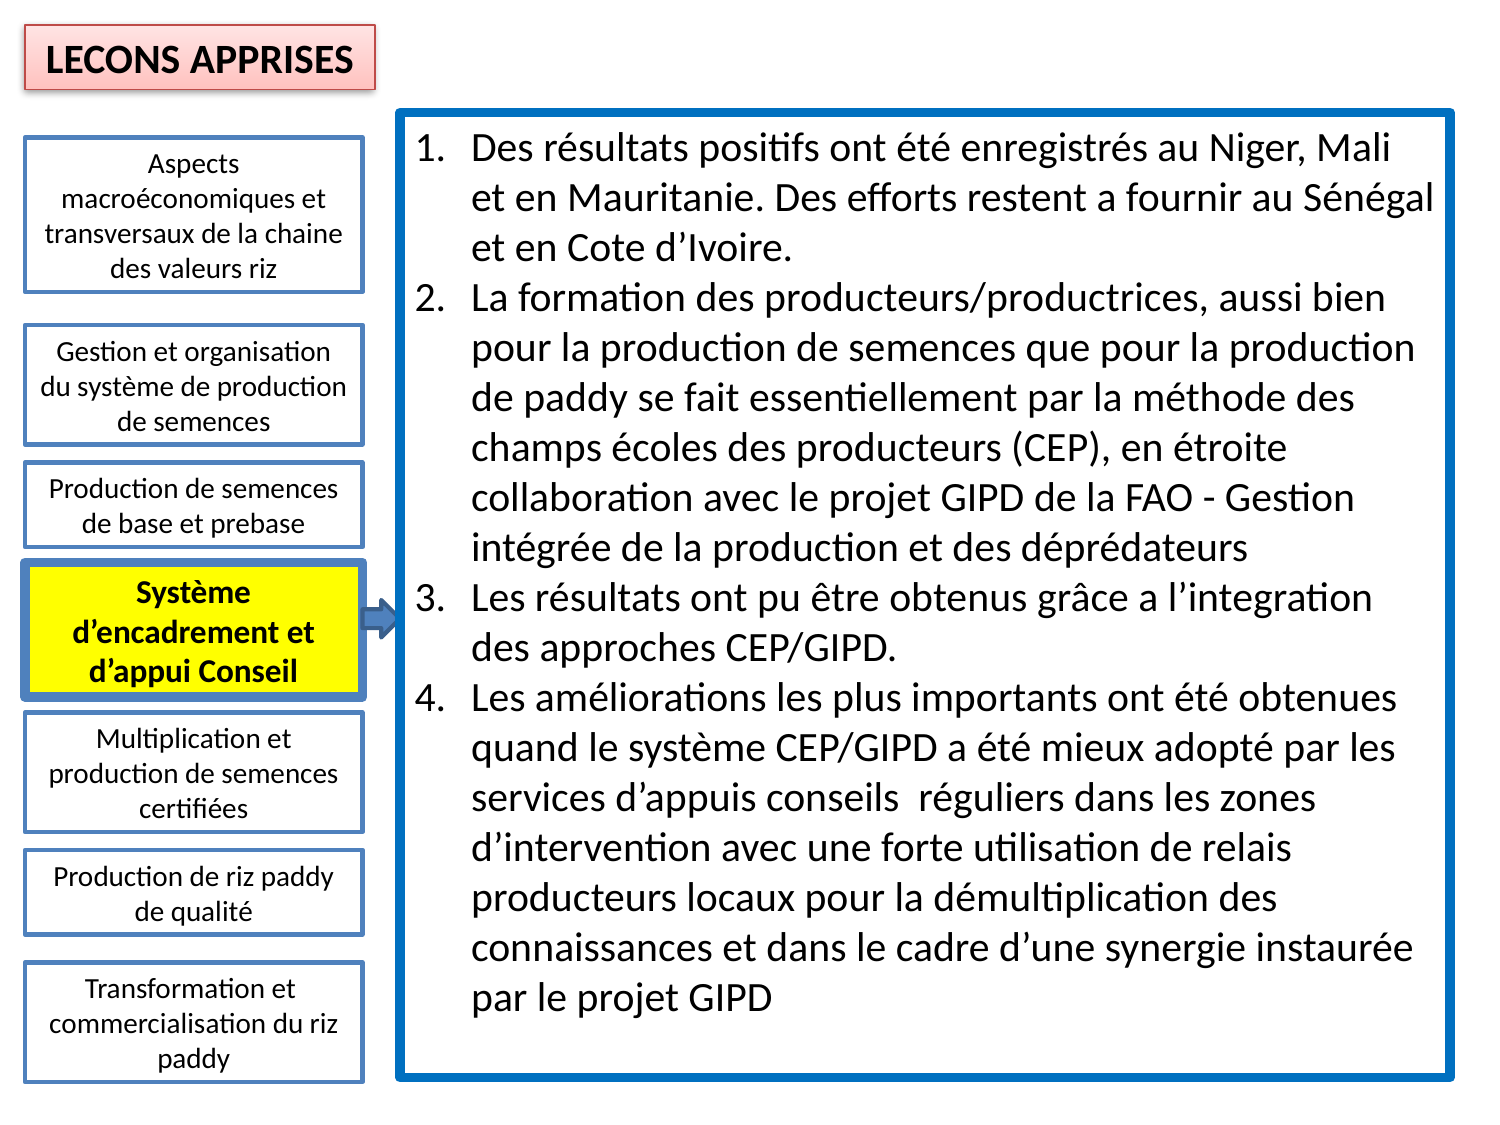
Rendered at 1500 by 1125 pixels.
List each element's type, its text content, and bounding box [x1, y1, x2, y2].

text_box Aspects macroéconomiques et transversaux de la chaine des valeurs riz [23, 135, 365, 294]
text_box Multiplication et production de semences certifiées [23, 710, 365, 834]
text_box [360, 598, 399, 640]
text_box Production de riz paddy de qualité [23, 848, 365, 937]
text_box Des résultats positifs ont été enregistrés au Niger, Mali et en Mauritanie. Des efforts restent a fournir au Sénégal et en Cote d’Ivoire. La formation des producteurs/productrices, aussi bien pour la production de semences que pour la production de paddy se fait essentiellement par la méthode des champs écoles des producteurs (CEP), en étroite collaboration avec le projet GIPD de la FAO - Gestion intégrée de la production et des déprédateurs Les résultats ont pu être obtenus grâce a l’integration des approches CEP/GIPD. Les améliorations les plus importants ont été obtenues quand le système CEP/GIPD a été mieux adopté par les services d’appuis conseils réguliers dans les zones d’intervention avec une forte utilisation de relais producteurs locaux pour la démultiplication des connaissances et dans le cadre d’une synergie instaurée par le projet GIPD [399, 112, 1450, 1078]
text_box Système d’encadrement et d’appui Conseil [23, 560, 365, 699]
text_box LECONS APPRISES [24, 24, 376, 90]
text_box Gestion et organisation du système de production de semences [23, 323, 365, 447]
text_box Transformation et commercialisation du riz paddy [23, 960, 365, 1084]
text_box Production de semences de base et prebase [23, 460, 365, 549]
